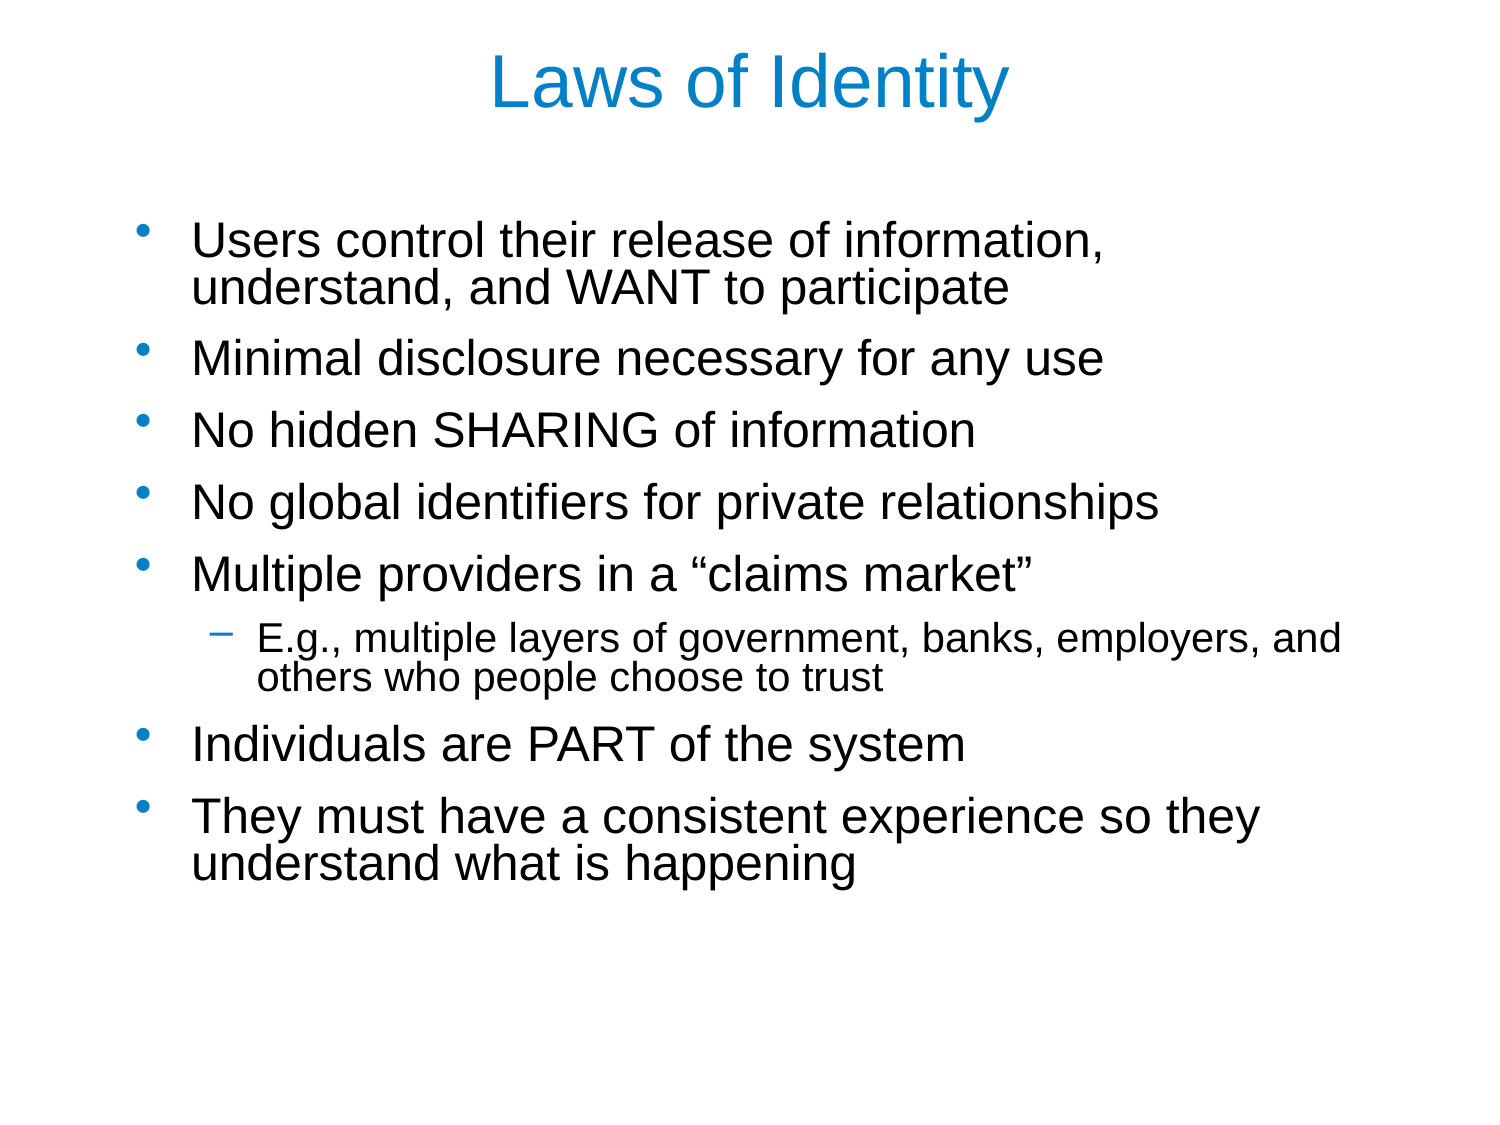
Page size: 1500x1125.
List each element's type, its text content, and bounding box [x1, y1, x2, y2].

title Laws of Identity [63, 49, 1438, 123]
list Users control their release of information, understand, and WANT to participate Minimal disclosure necessary for any use No hidden SHARING of information No global identifiers for private relationships Multiple providers in a “claims market” E.g., multiple layers of government, banks, employers, and others who people choose to trust Individuals are PART of the system They must have a consistent experience so they understand what is happening [119, 212, 1379, 550]
